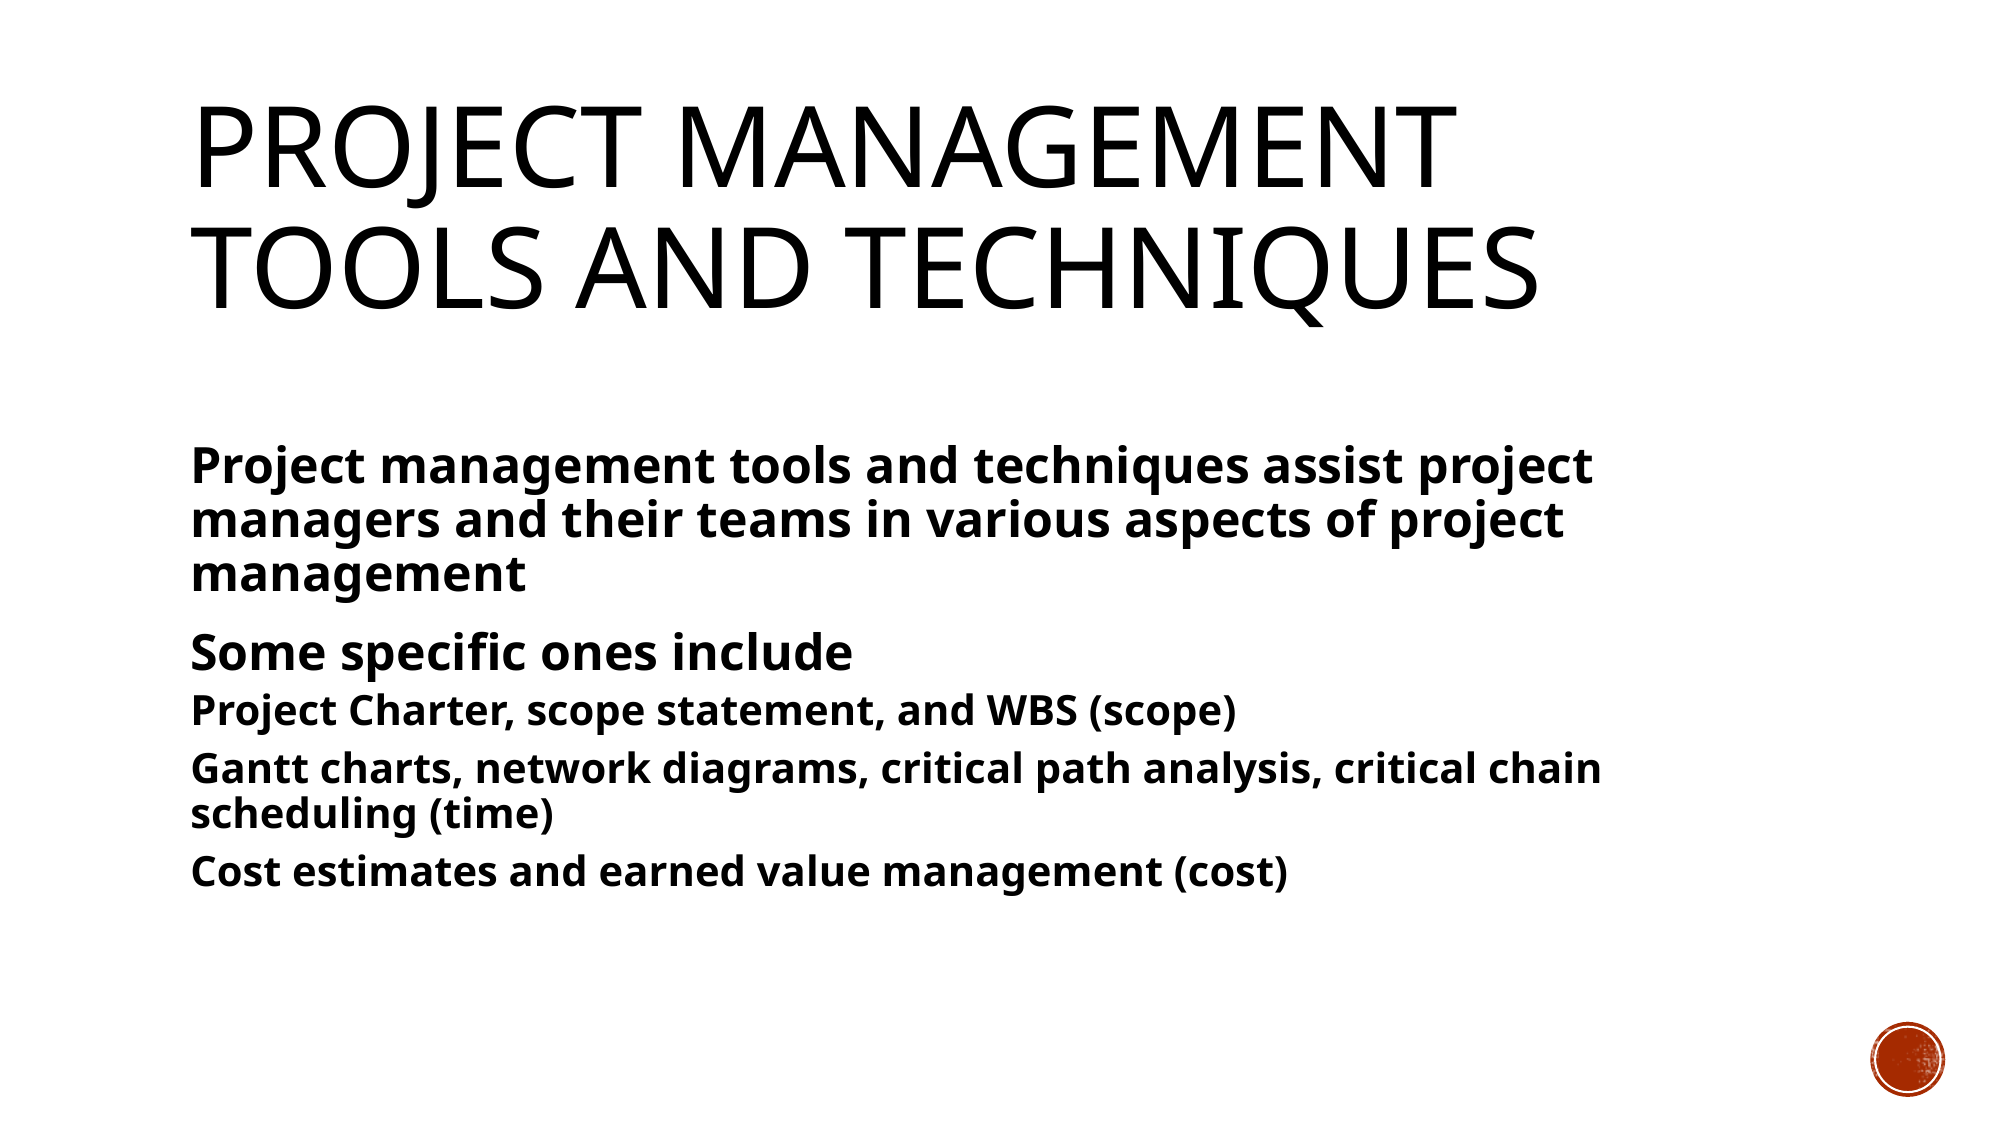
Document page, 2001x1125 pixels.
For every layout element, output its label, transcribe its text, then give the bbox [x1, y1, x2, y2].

title Project Management Tools and Techniques [175, 79, 1826, 344]
list Project management tools and techniques assist project managers and their teams in various aspects of project management Some specific ones include Project Charter, scope statement, and WBS (scope) Gantt charts, network diagrams, critical path analysis, critical chain scheduling (time) Cost estimates and earned value management (cost) [175, 348, 1826, 1013]
